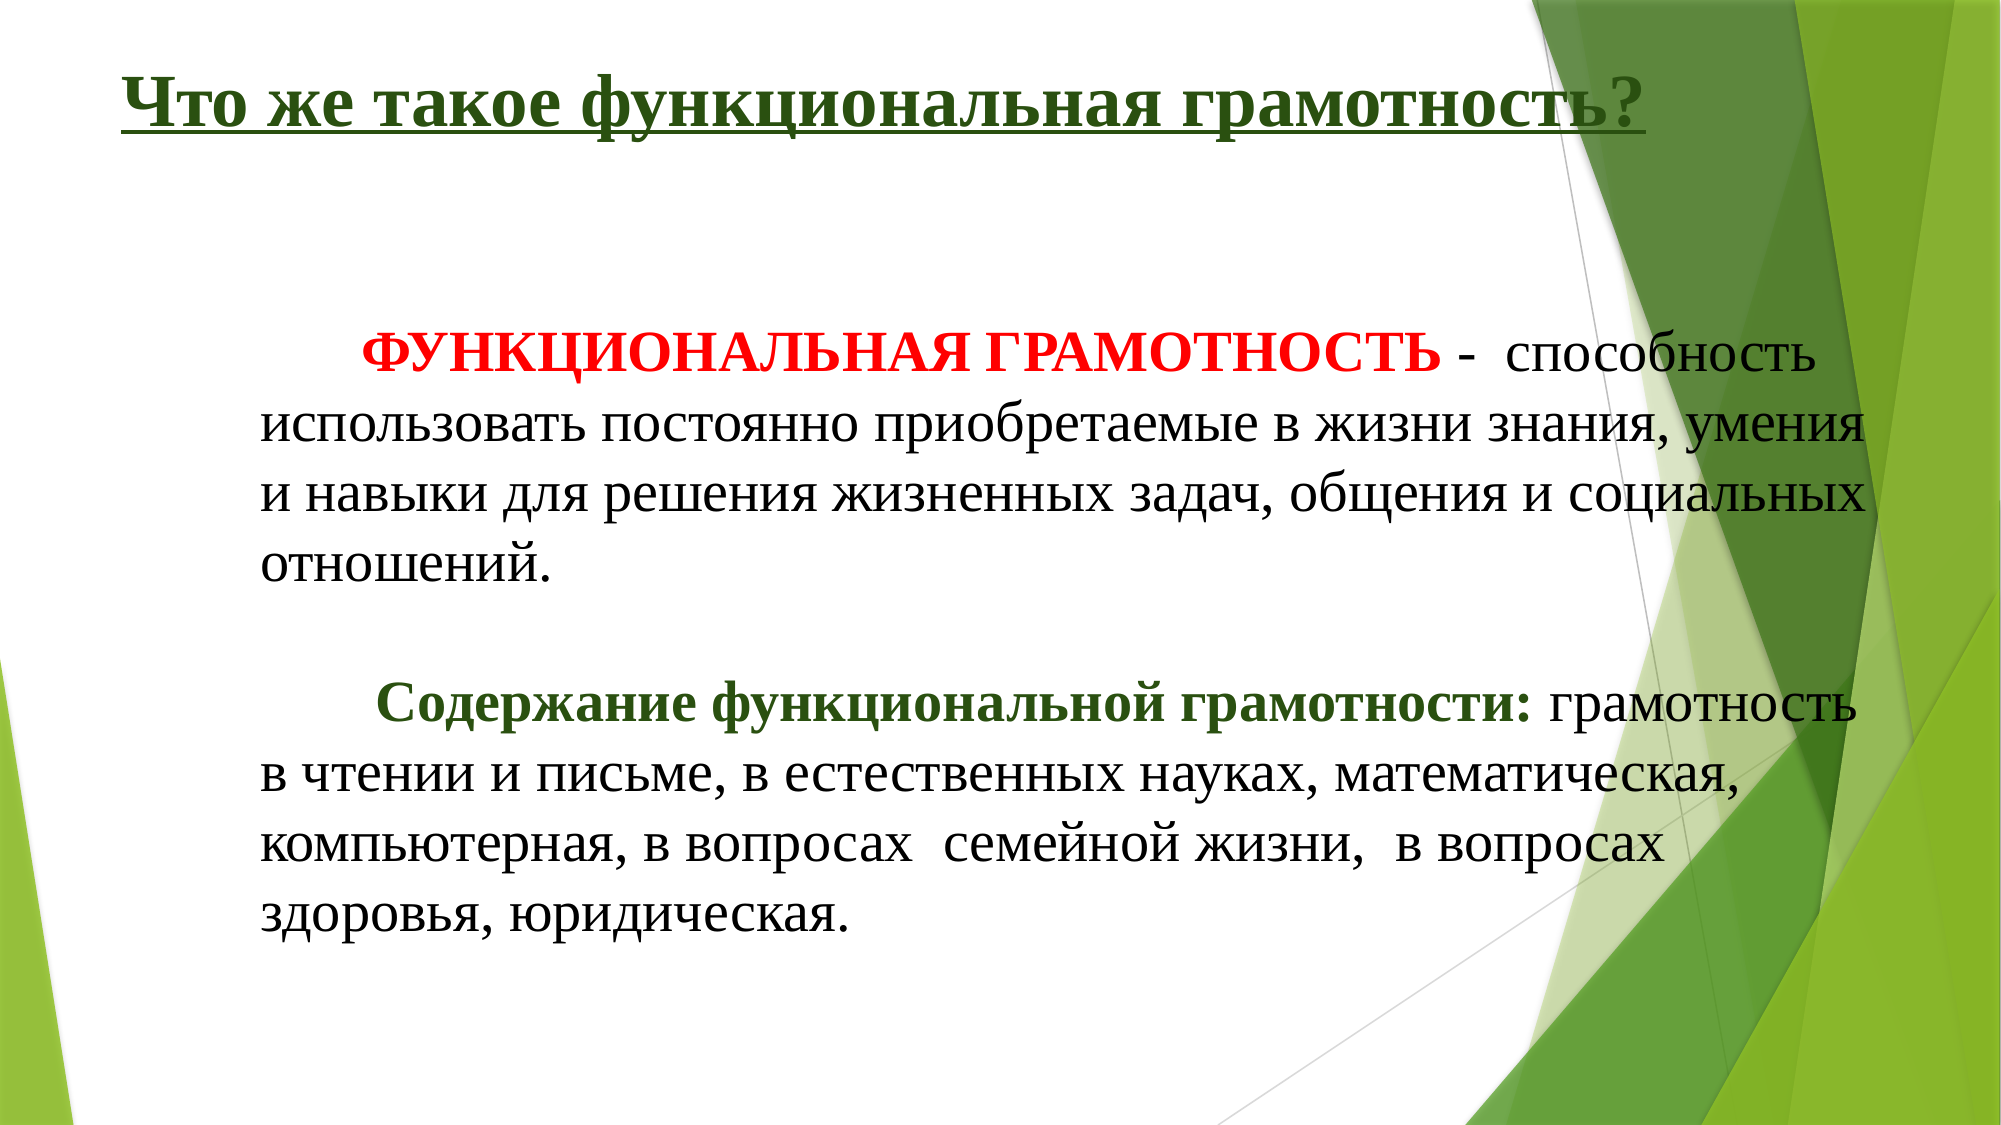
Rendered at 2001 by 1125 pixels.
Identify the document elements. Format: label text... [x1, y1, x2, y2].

text_box Что же такое функциональная грамотность? [55, 43, 1712, 149]
text_box ФУНКЦИОНАЛЬНАЯ ГРАМОТНОСТЬ - способность использовать постоянно приобретаемые в жизни знания, умения и навыки для решения жизненных задач, общения и социальных отношений. Содержание функциональной грамотности: грамотность в чтении и письме, в естественных науках, математическая, компьютерная, в вопросах семейной жизни, в вопросах здоровья, юридическая. [245, 305, 1908, 951]
